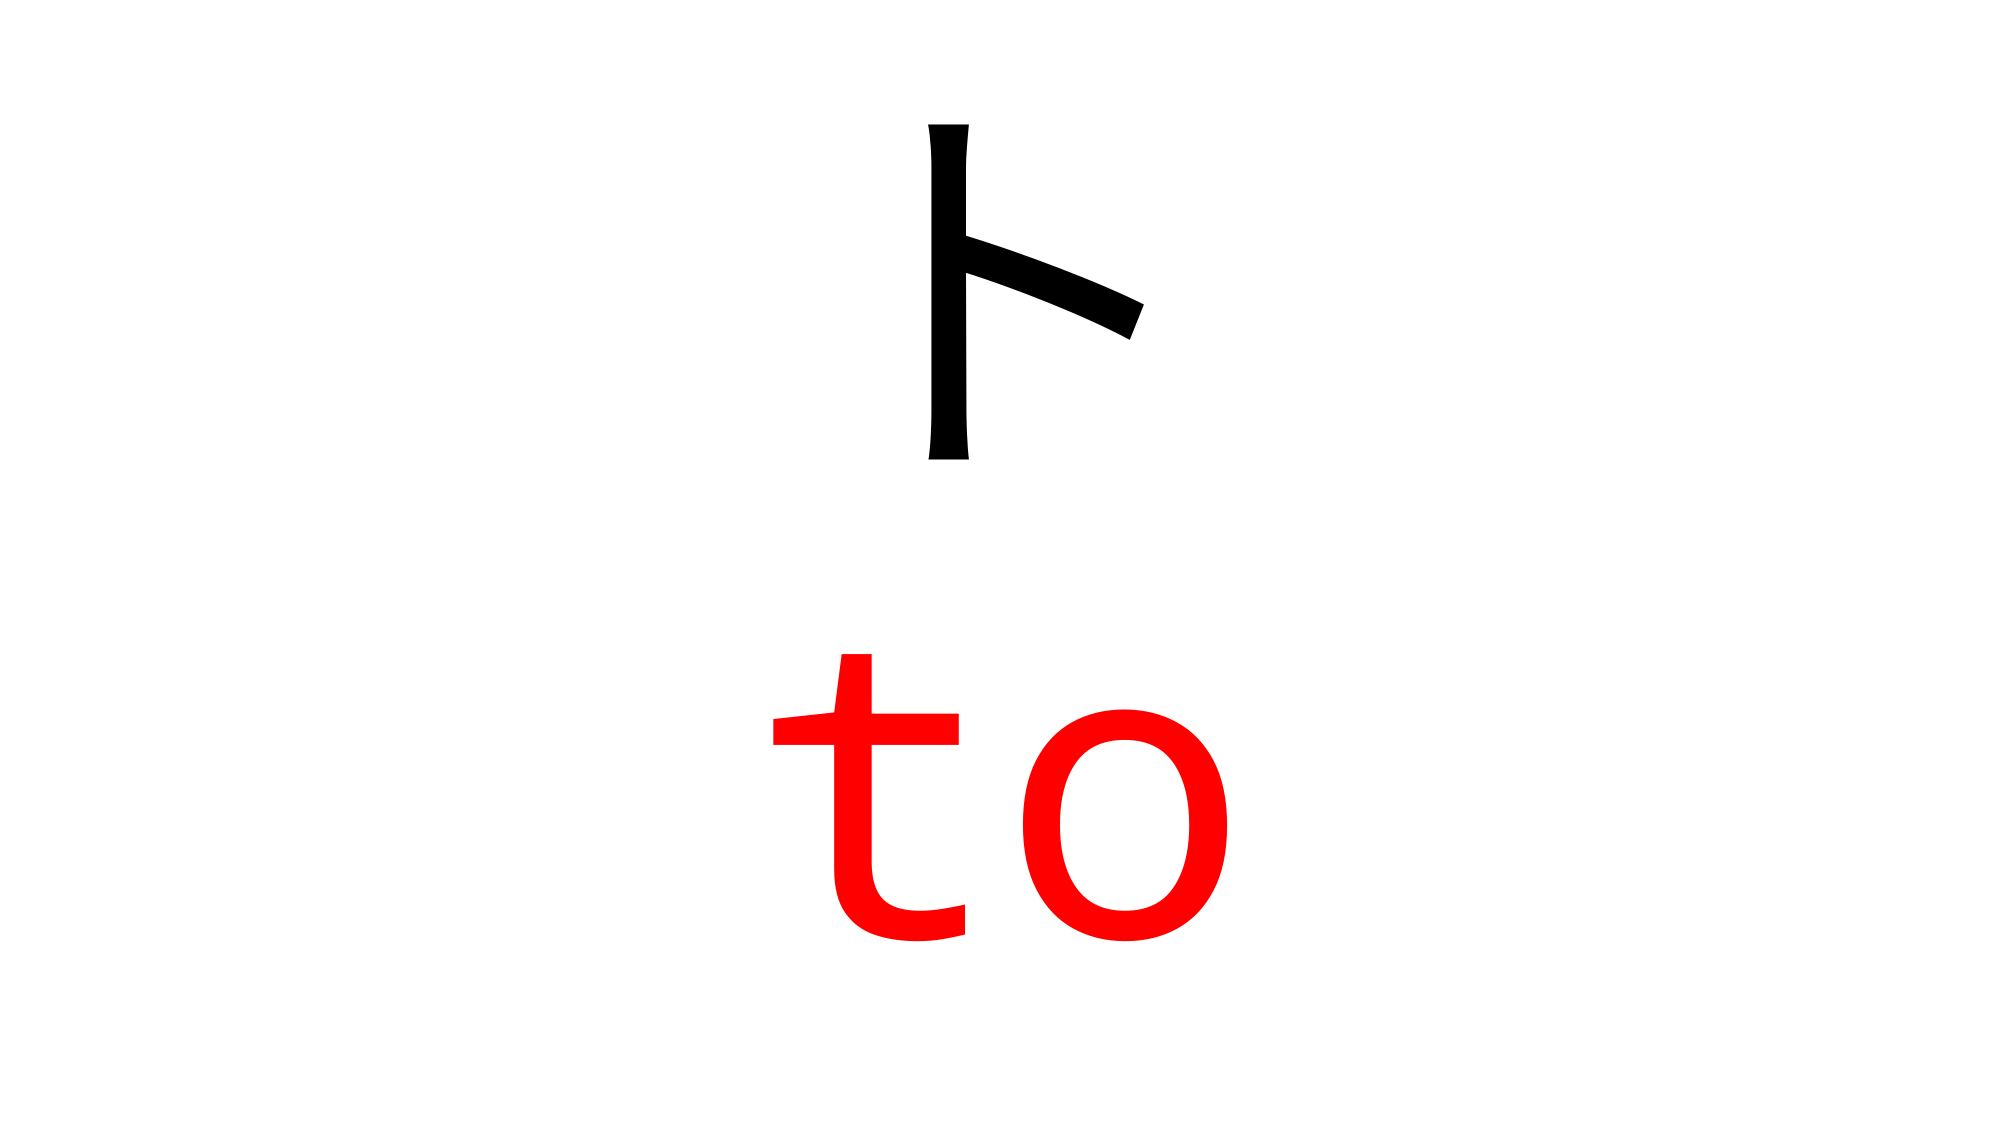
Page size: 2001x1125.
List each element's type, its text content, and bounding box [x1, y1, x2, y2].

text_box to [249, 562, 1750, 1036]
title ト [249, 71, 1750, 545]
